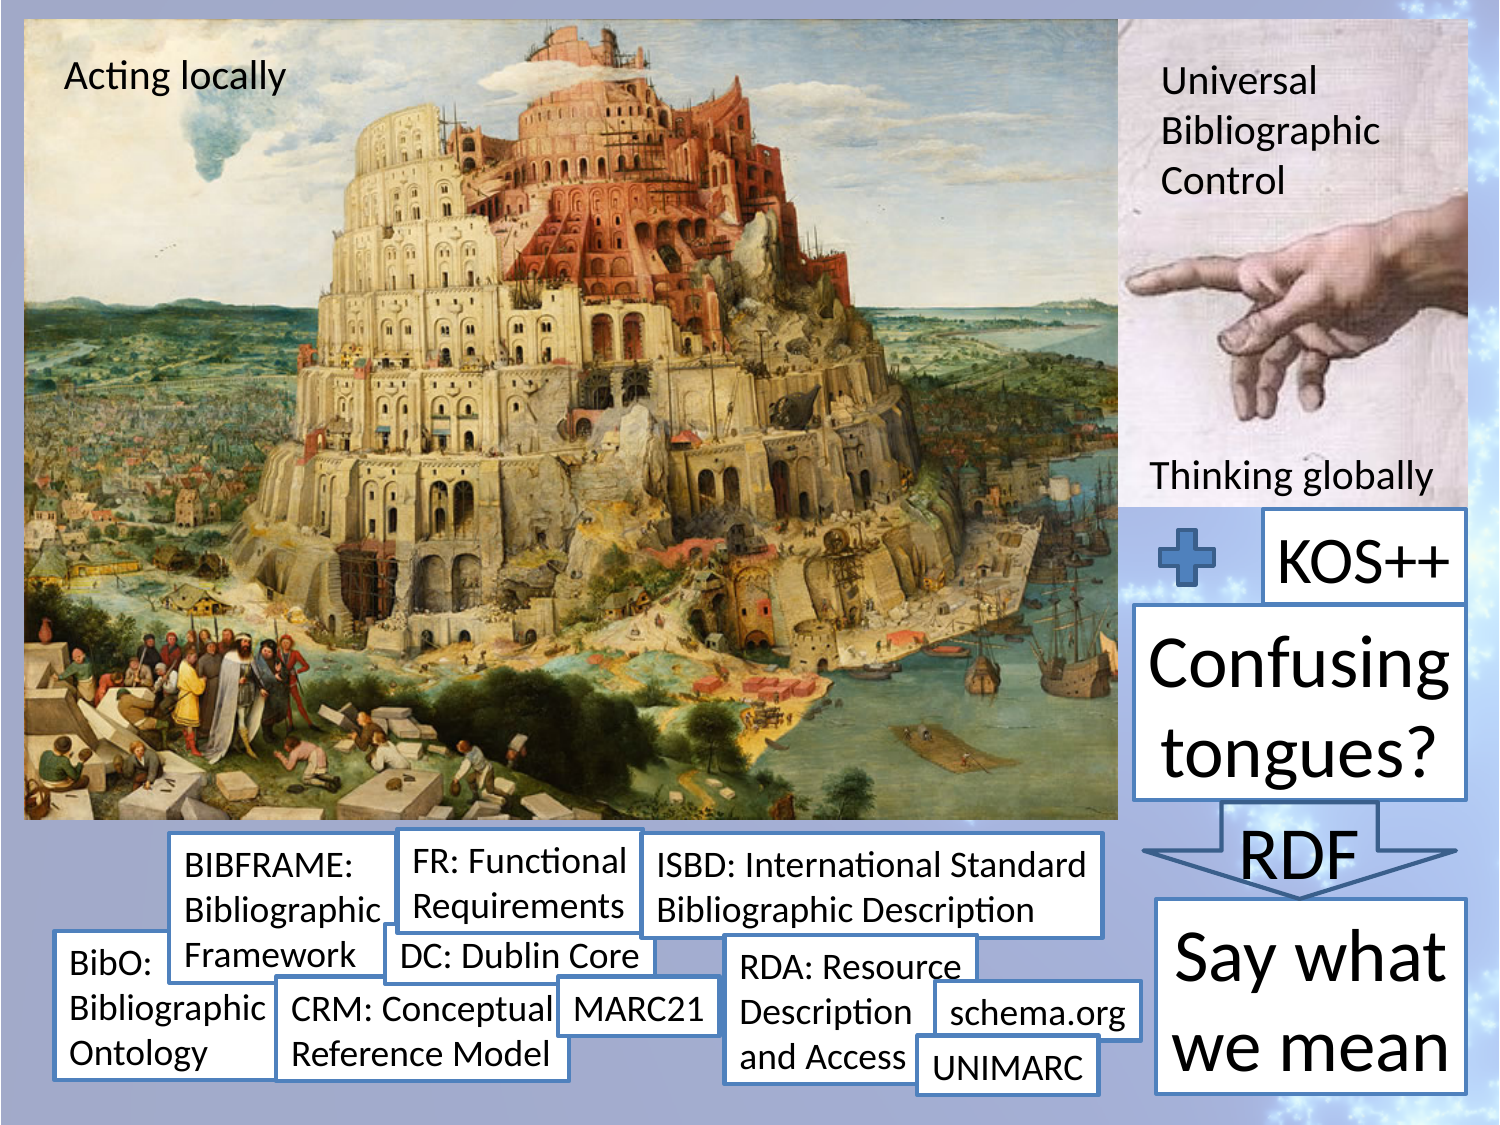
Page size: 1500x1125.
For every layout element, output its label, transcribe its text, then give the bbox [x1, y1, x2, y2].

picture [1, 0, 1499, 1125]
text_box BIBFRAME: Bibliographic Framework [169, 833, 397, 983]
text_box Confusing tongues? [1133, 605, 1466, 801]
text_box FR: Functional Requirements [397, 829, 643, 934]
text_box ISBD: International Standard Bibliographic Description [641, 833, 1103, 938]
text_box BibO: Bibliographic Ontology [54, 930, 276, 1081]
text_box KOS++ [1262, 515, 1467, 605]
text_box [1158, 528, 1216, 587]
text_box schema.org [934, 980, 1142, 1041]
text_box RDA: Resource Description and Access [724, 934, 978, 1085]
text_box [1143, 797, 1457, 904]
text_box Say what we mean [1156, 898, 1466, 1094]
text_box UNIMARC [917, 1035, 1099, 1096]
text_box CRM: Conceptual Reference Model [276, 976, 569, 1082]
text_box DC: Dublin Core [385, 923, 655, 984]
text_box MARC21 [558, 976, 720, 1037]
